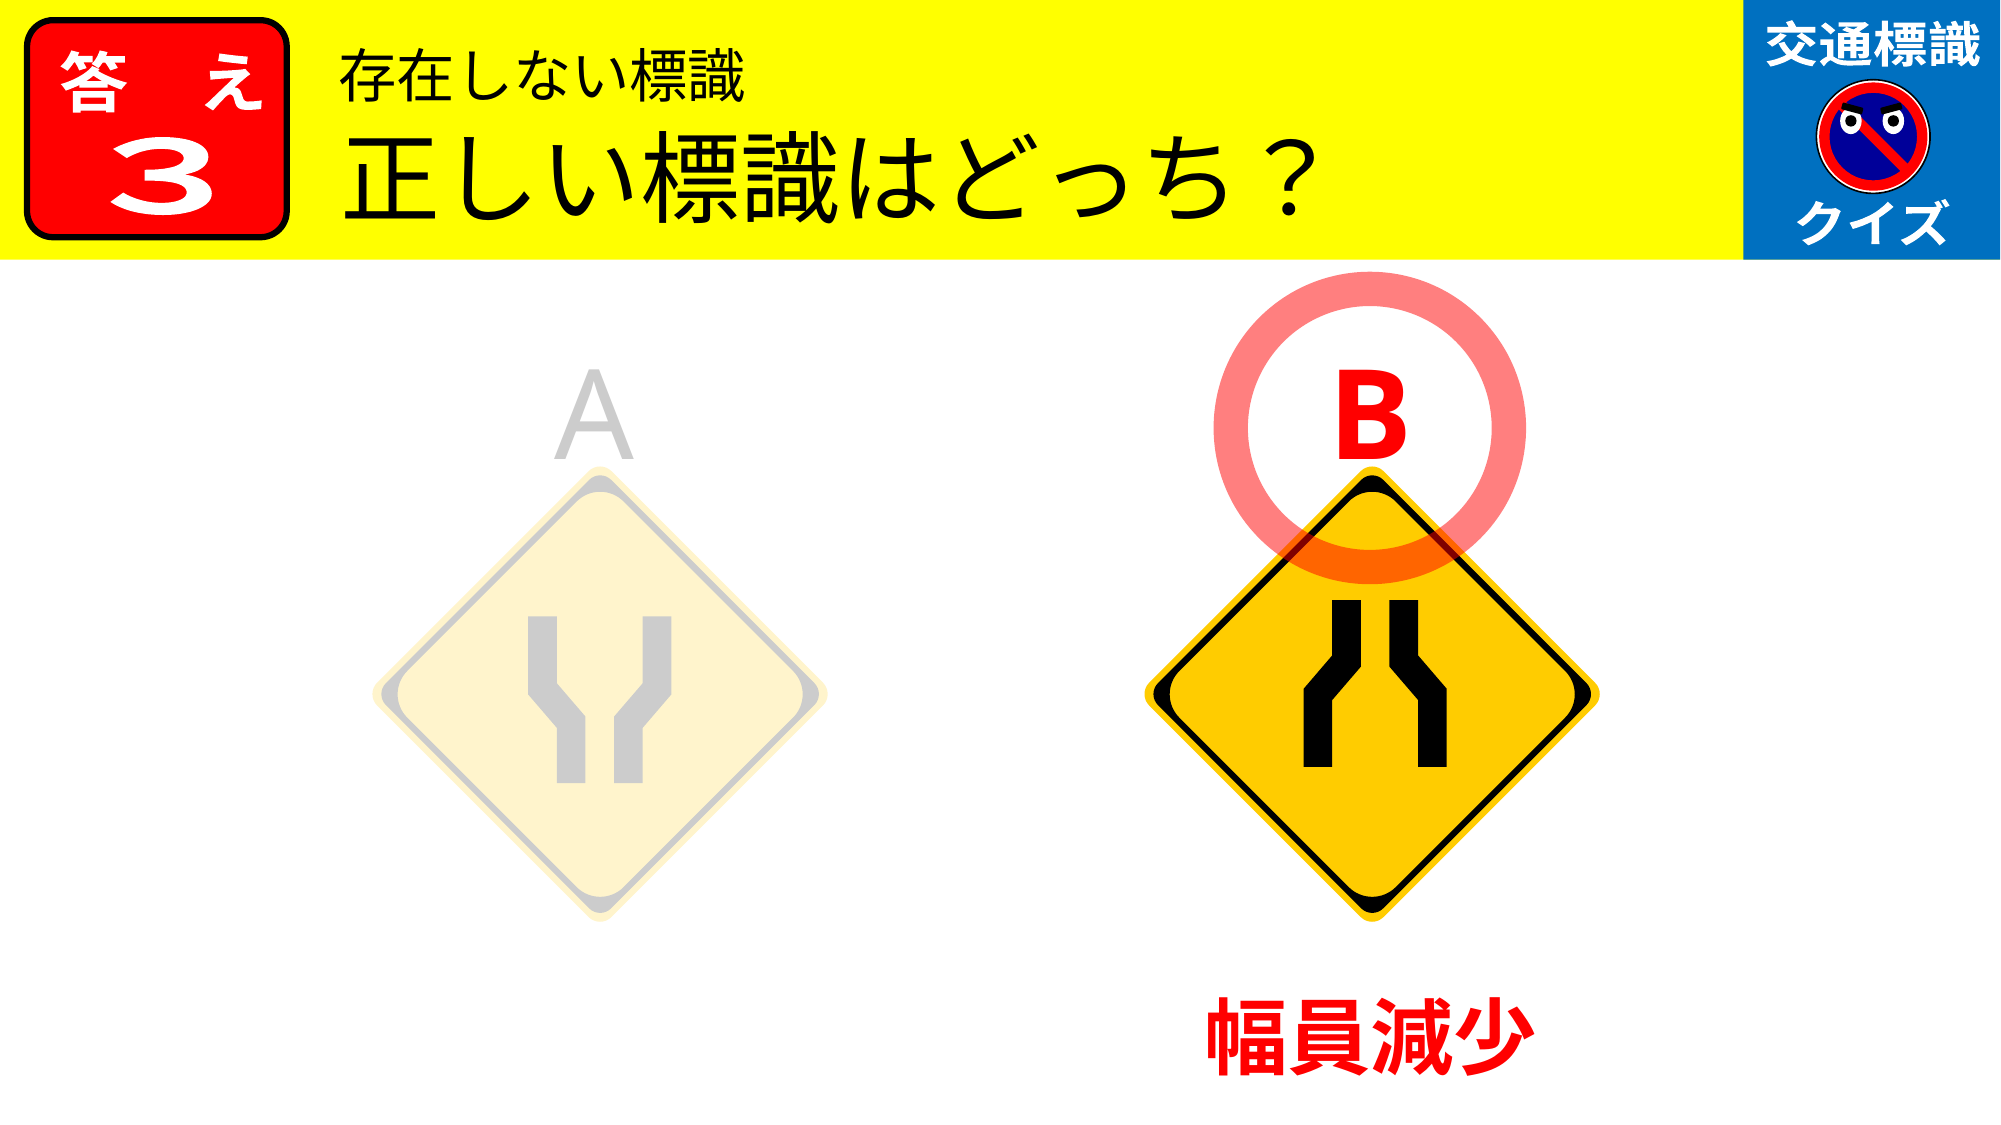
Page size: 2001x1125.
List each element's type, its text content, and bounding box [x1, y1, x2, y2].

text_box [372, 466, 828, 922]
text_box [1213, 271, 1527, 464]
text_box 存在しない標識 [323, 32, 762, 117]
text_box 幅員減少 [1189, 978, 1553, 1093]
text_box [1144, 466, 1601, 922]
text_box 正しい標識はどっち？ [325, 107, 1356, 243]
text_box B [1313, 327, 1428, 464]
text_box [337, 311, 871, 950]
